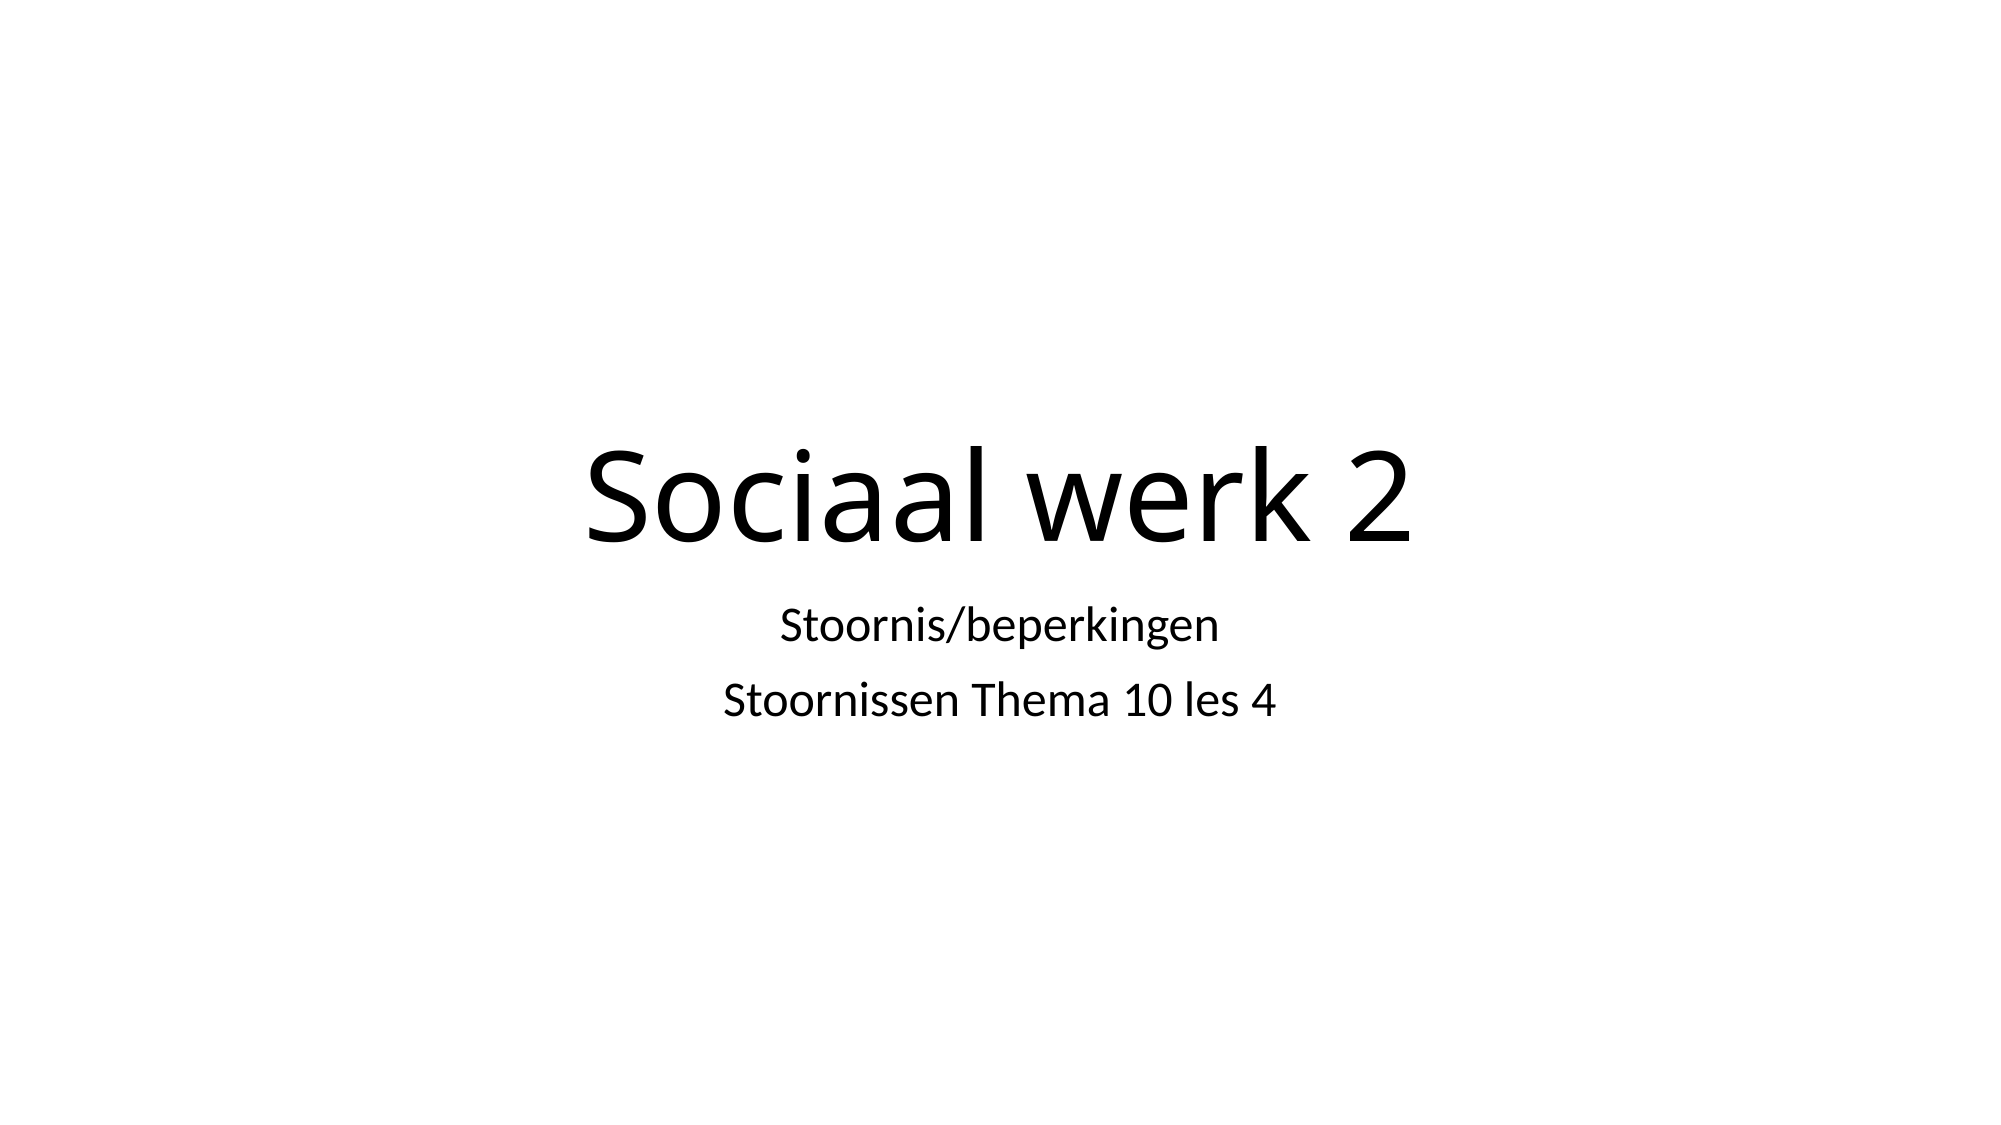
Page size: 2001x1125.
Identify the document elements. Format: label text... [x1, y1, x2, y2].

title Sociaal werk 2 [249, 184, 1750, 576]
subtitle Stoornis/beperkingen Stoornissen Thema 10 les 4 [249, 590, 1750, 863]
